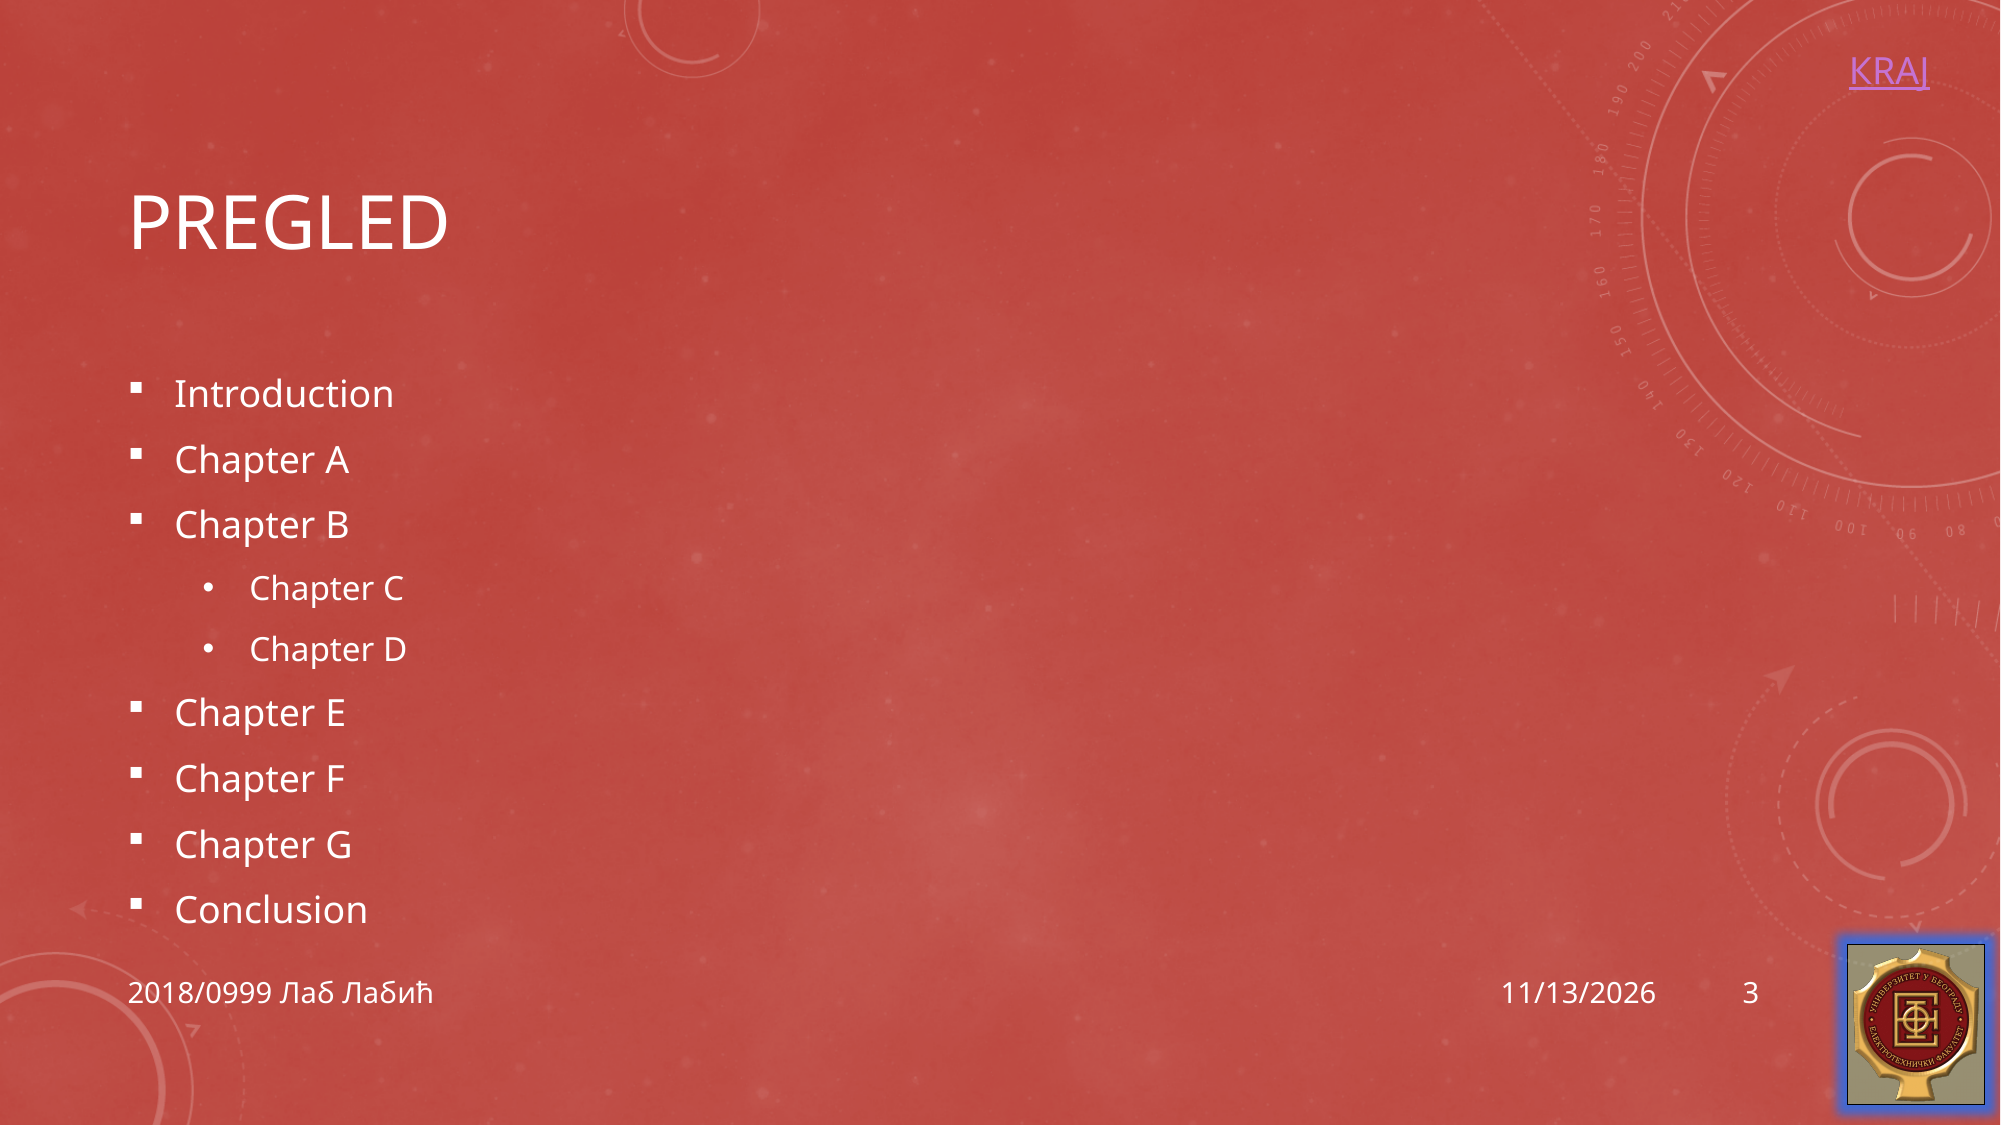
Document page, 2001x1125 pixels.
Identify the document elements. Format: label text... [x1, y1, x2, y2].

list Introduction Chapter A Chapter B Chapter C Chapter D Chapter E Chapter F Chapter G Conclusion [112, 351, 1775, 950]
text_box КRАЈ [1834, 39, 1945, 106]
slide_number 3 [1684, 963, 1775, 1025]
footer 2018/0999 Лаб Лабић [112, 963, 1397, 1025]
picture [0, 0, 2000, 1125]
title Pregled [112, 99, 1775, 339]
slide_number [1409, 963, 1672, 1025]
